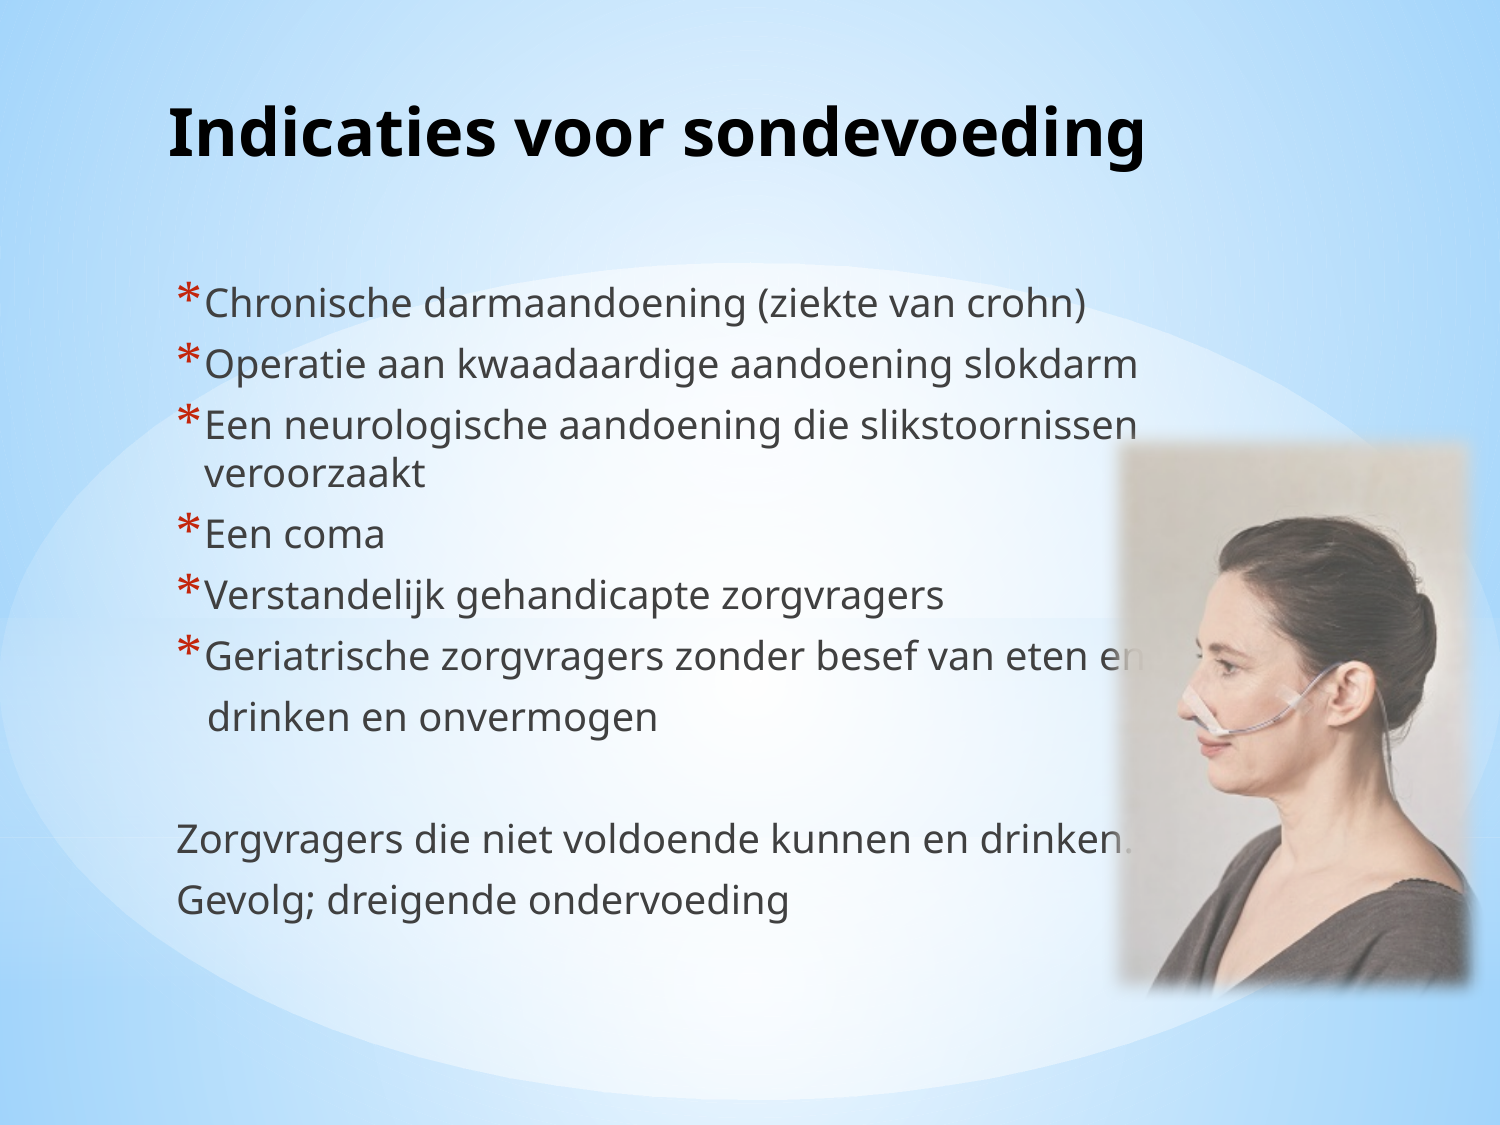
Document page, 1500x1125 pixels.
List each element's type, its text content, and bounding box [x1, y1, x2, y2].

title Indicaties voor sondevoeding [154, 82, 1223, 271]
list Chronische darmaandoening (ziekte van crohn) Operatie aan kwaadaardige aandoening slokdarm Een neurologische aandoening die slikstoornissen veroorzaakt Een coma Verstandelijk gehandicapte zorgvragers Geriatrische zorgvragers zonder besef van eten en drinken en onvermogen Zorgvragers die niet voldoende kunnen en drinken. Gevolg; dreigende ondervoeding [154, 270, 1204, 940]
picture [1100, 423, 1487, 1004]
